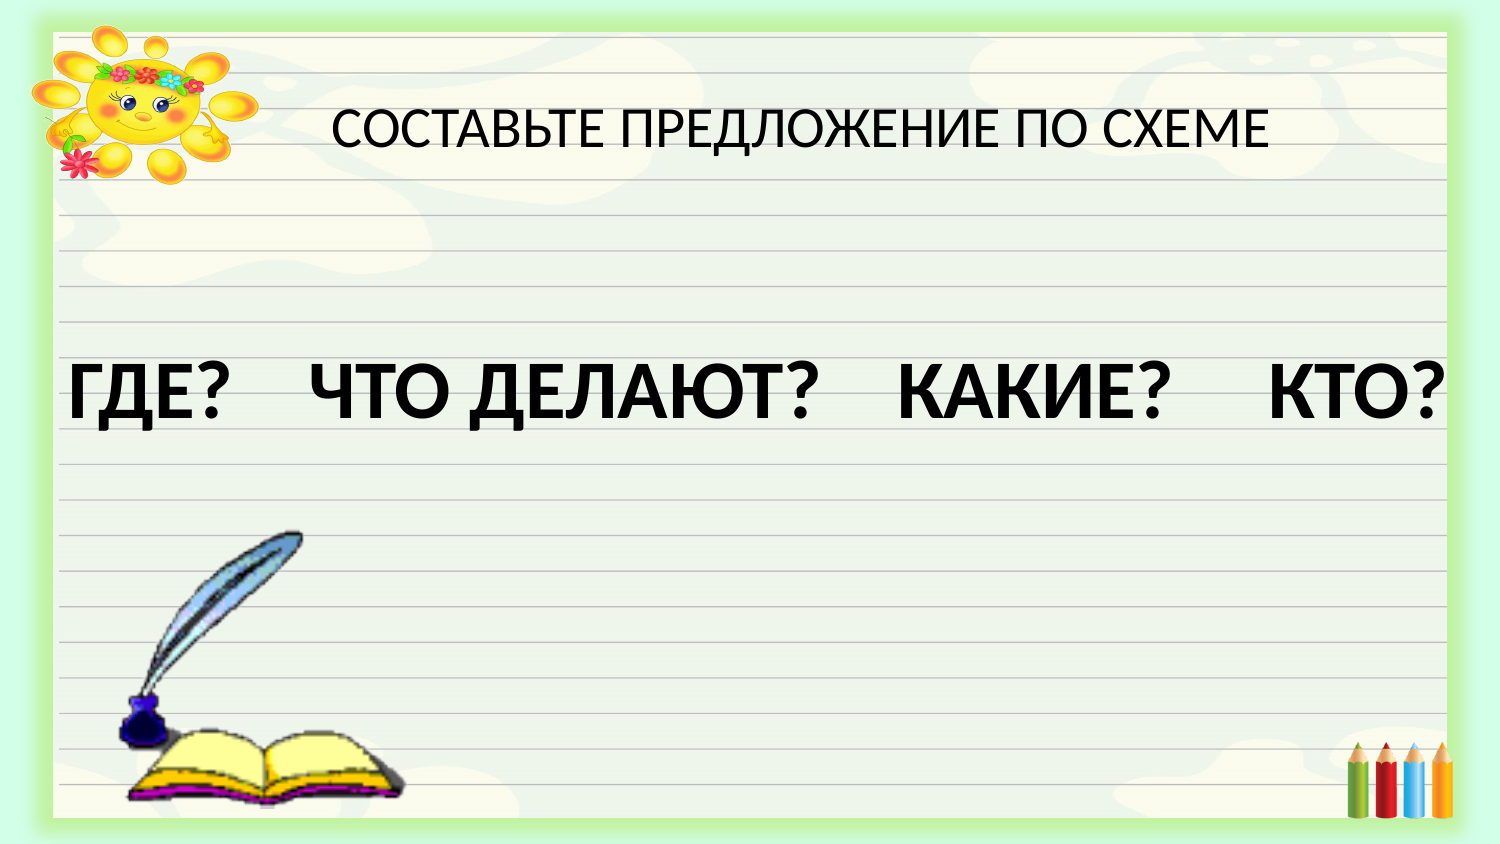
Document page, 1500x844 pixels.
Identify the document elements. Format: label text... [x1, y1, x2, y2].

picture [53, 443, 1459, 819]
text_box СОСТАВЬТЕ ПРЕДЛОЖЕНИЕ ПО СХЕМЕ [316, 82, 1313, 167]
picture [29, 23, 1447, 328]
text_box ГДЕ? ЧТО ДЕЛАЮТ? КАКИЕ? КТО? [35, 328, 1500, 443]
